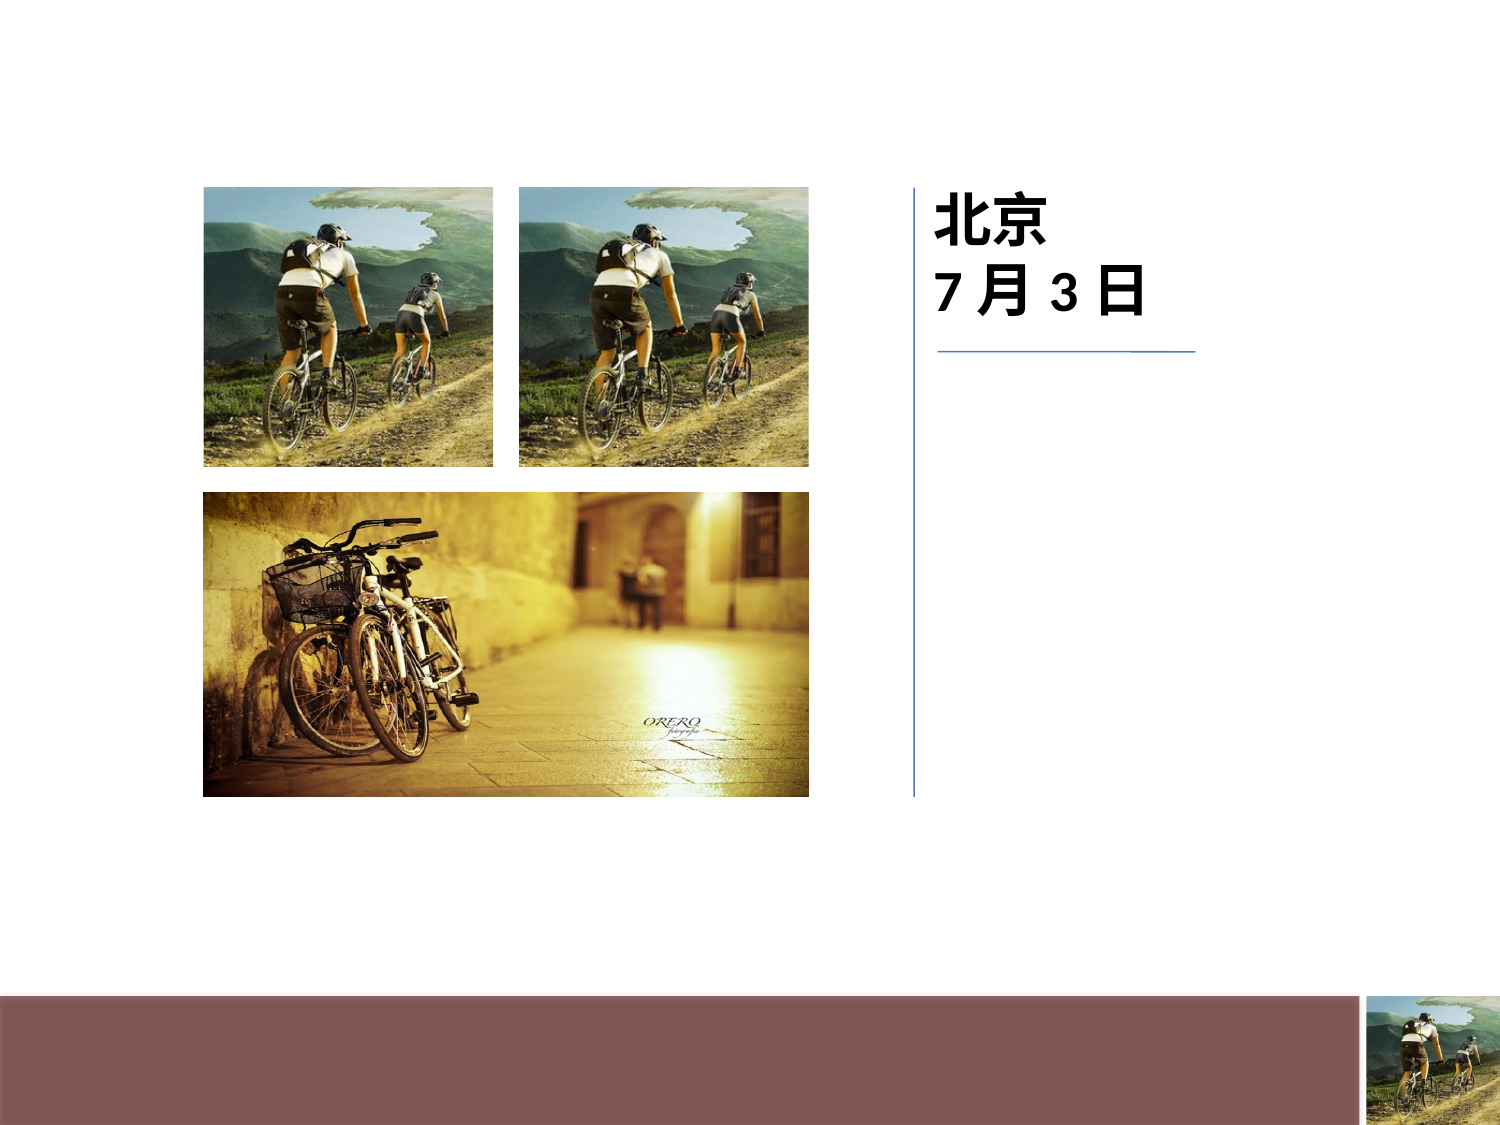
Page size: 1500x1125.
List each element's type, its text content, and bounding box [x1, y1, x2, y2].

text_box 北京 7月3日 [918, 175, 1166, 401]
picture [1366, 995, 1500, 1125]
text_box [0, 995, 1360, 1125]
picture [203, 187, 494, 467]
picture [518, 187, 809, 467]
picture [203, 491, 809, 798]
